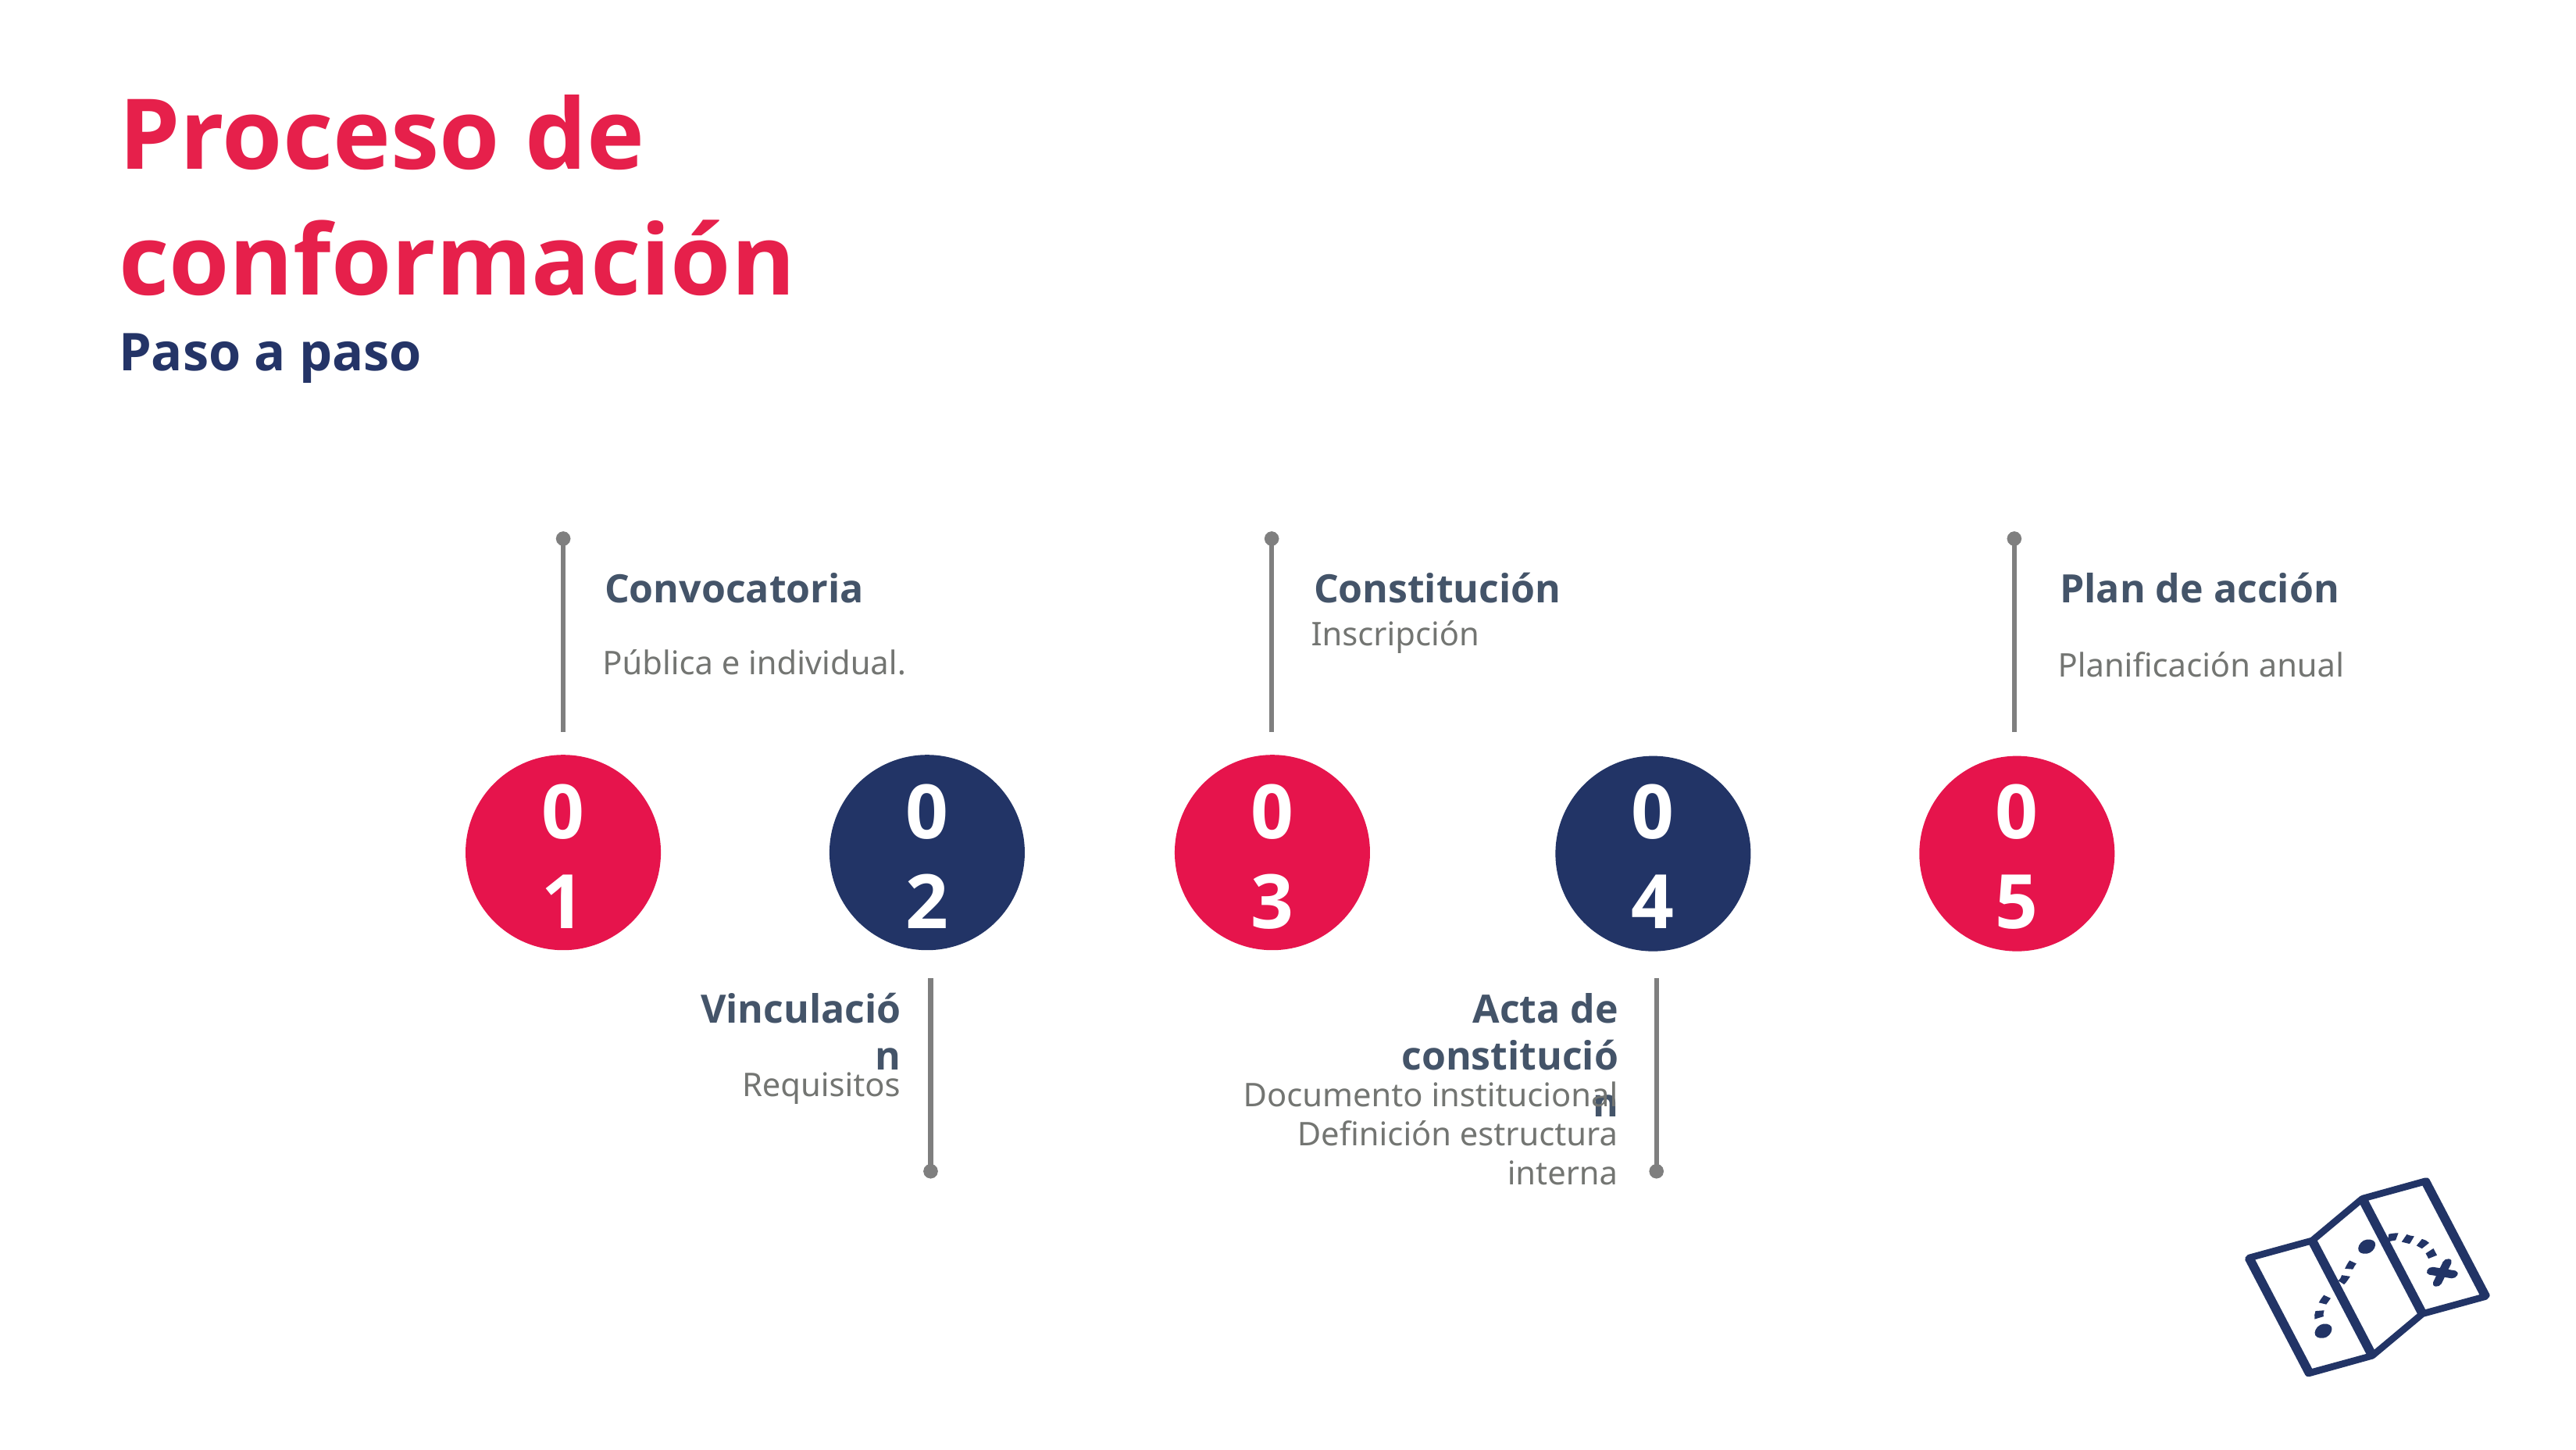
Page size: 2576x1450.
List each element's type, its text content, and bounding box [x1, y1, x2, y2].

text_box [2245, 1177, 2490, 1377]
text_box [1919, 772, 1963, 935]
text_box [1707, 772, 1751, 935]
text_box 03 [1218, 757, 1327, 950]
text_box Inscripción [1301, 606, 1757, 658]
text_box [1555, 772, 1599, 935]
text_box [1327, 771, 1370, 934]
text_box [982, 771, 1025, 934]
text_box 04 [1599, 757, 1707, 950]
text_box Constitución [1302, 557, 1618, 606]
text_box Plan de acción [2048, 557, 2539, 616]
text_box 02 [872, 757, 982, 950]
text_box Acta de constitución [1370, 977, 1631, 1130]
text_box [1174, 770, 1218, 934]
text_box [2071, 772, 2115, 935]
text_box Documento institucional Definición estructura interna [1174, 1068, 1630, 1247]
text_box [617, 770, 662, 934]
text_box Vinculación [663, 977, 913, 1084]
text_box Pública e individual. [593, 613, 1049, 688]
text_box [466, 771, 508, 934]
text_box Proceso de conformación Paso a paso [117, 44, 830, 381]
text_box 01 [508, 757, 617, 950]
text_box 05 [1963, 757, 2071, 950]
text_box Convocatoria [593, 557, 912, 613]
text_box Planificación anual [2048, 615, 2504, 690]
text_box Requisitos [456, 1035, 912, 1109]
text_box [829, 771, 872, 934]
